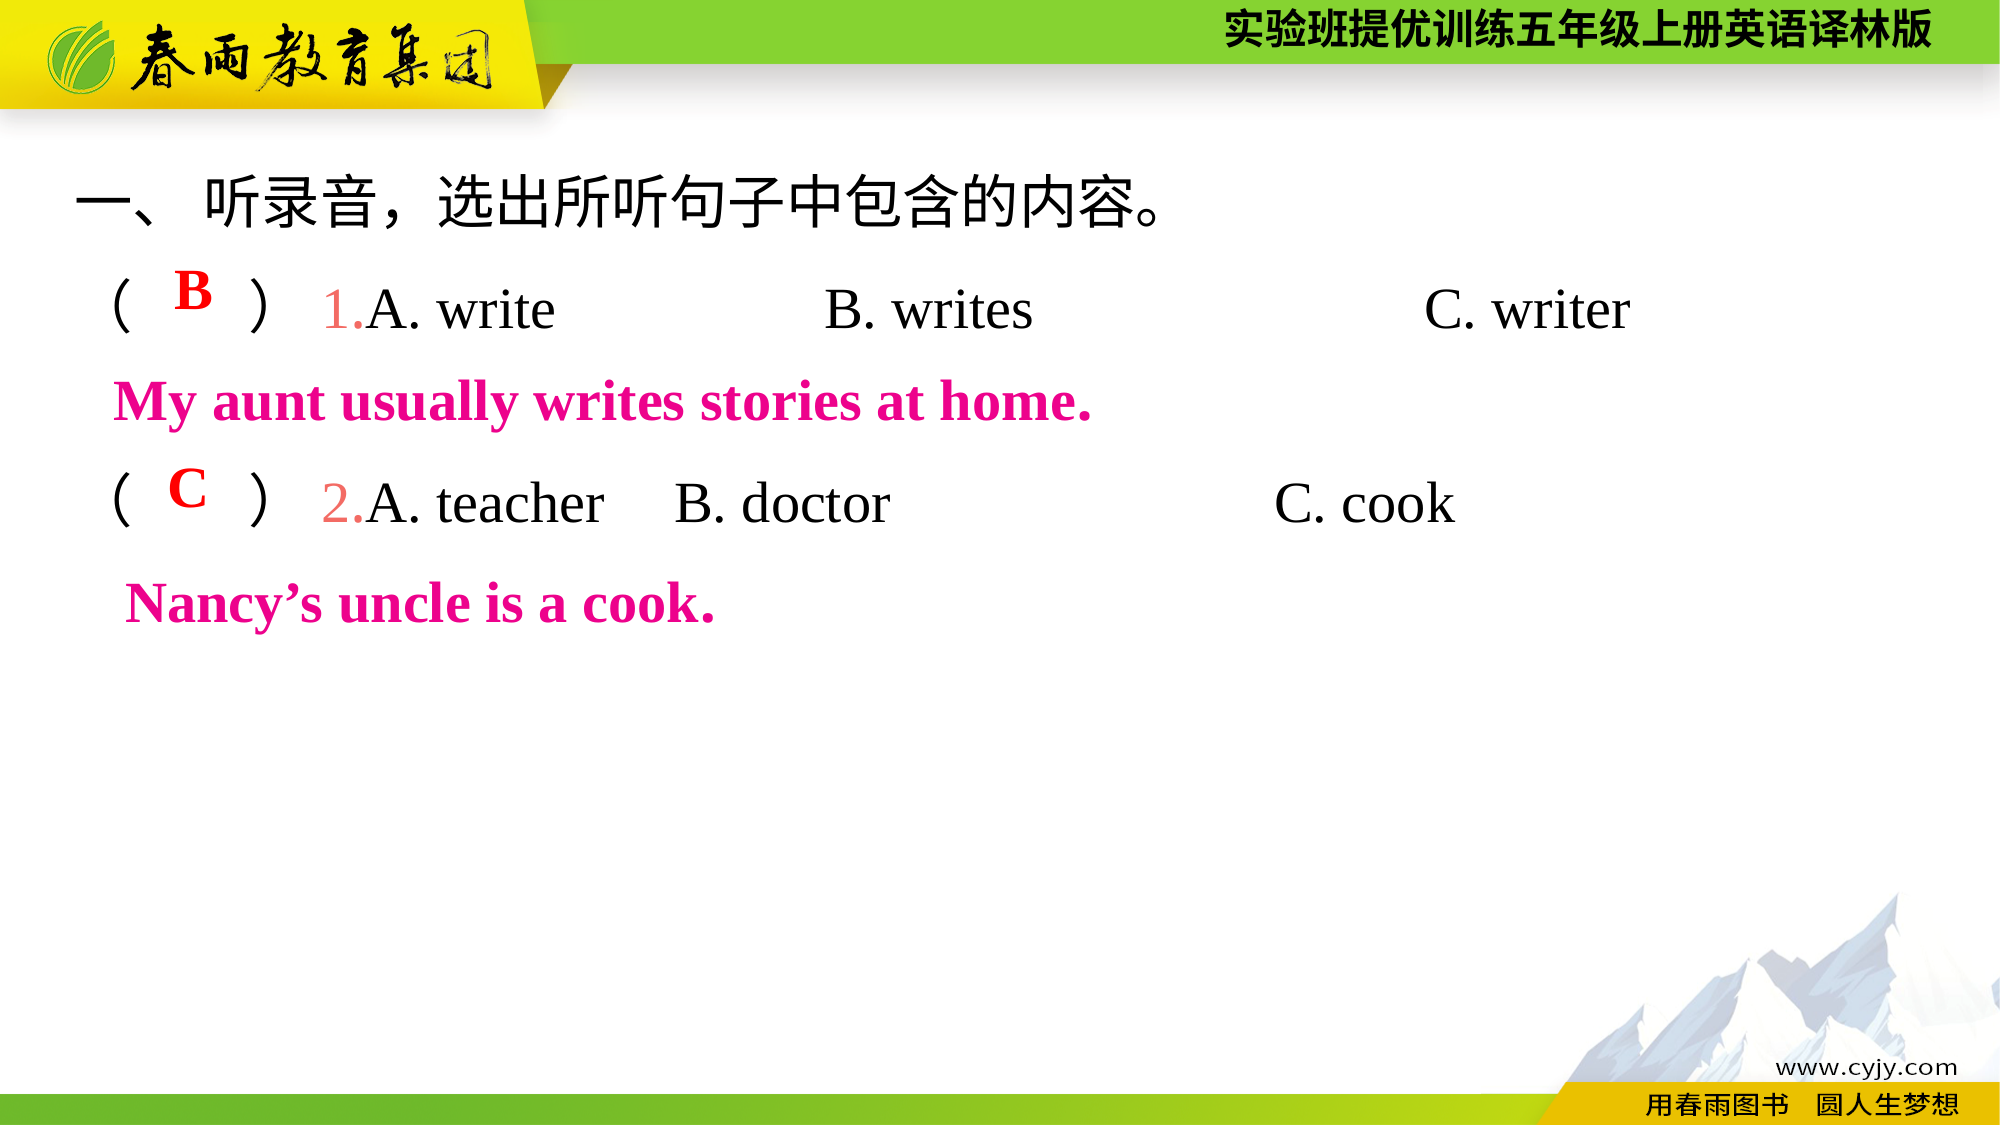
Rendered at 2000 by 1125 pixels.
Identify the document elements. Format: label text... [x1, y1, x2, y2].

text_box C [153, 441, 225, 526]
text_box My aunt usually writes stories at home. [99, 320, 1237, 440]
text_box B [159, 243, 228, 329]
text_box Nancy’s uncle is a cook. [110, 522, 732, 642]
picture [0, 0, 2000, 1125]
list 一、 听录音，选出所听句子中包含的内容。 （ ）1.A. write B. writes C. writer （ ）2.A. teacher B. doctor C. cook [59, 122, 1944, 547]
